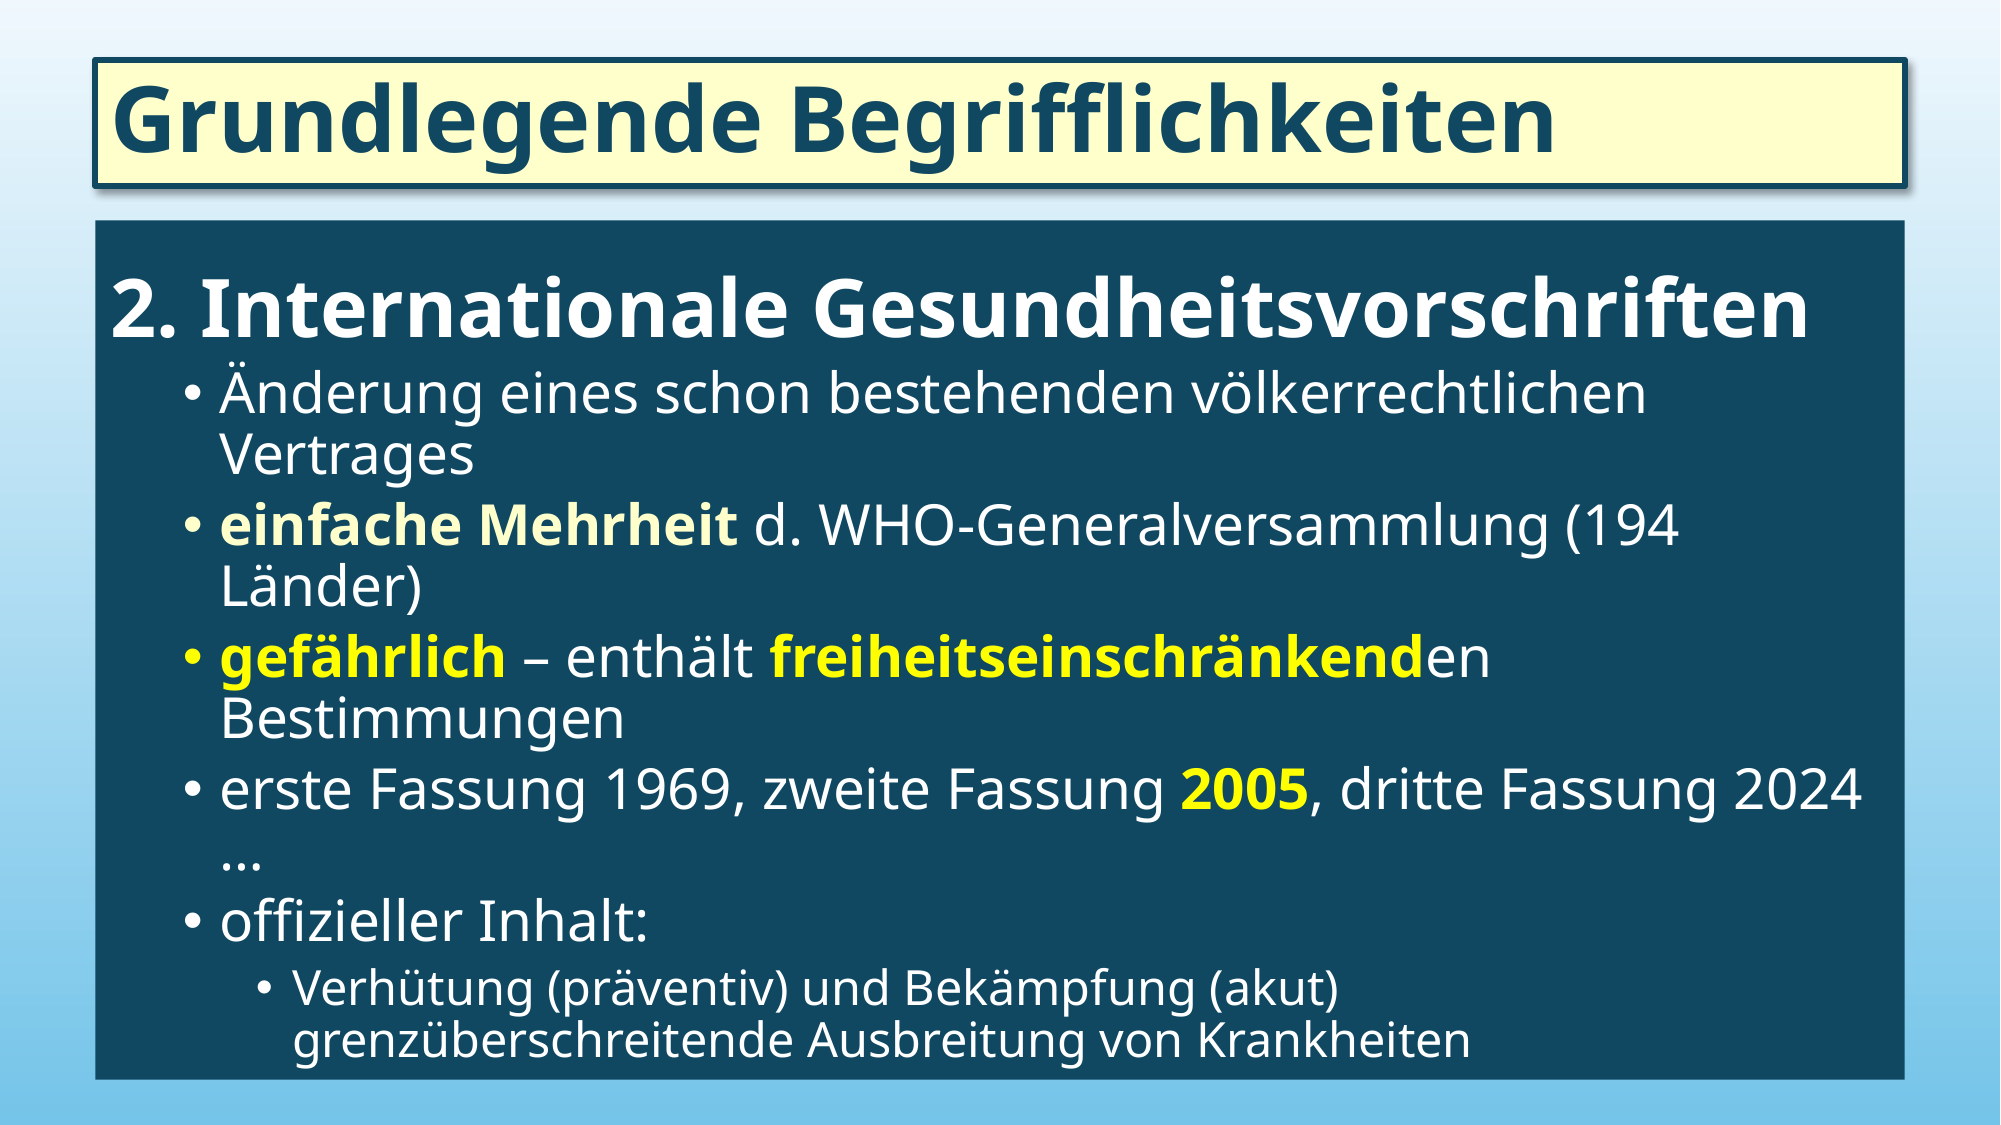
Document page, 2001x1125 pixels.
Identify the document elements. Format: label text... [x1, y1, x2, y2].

list 2. Internationale Gesundheitsvorschriften Änderung eines schon bestehenden völkerrechtlichen Vertrages einfache Mehrheit d. WHO-Generalversammlung (194 Länder) gefährlich – enthält freiheitseinschränkenden Bestimmungen erste Fassung 1969, zweite Fassung 2005, dritte Fassung 2024 … offizieller Inhalt: Verhütung (präventiv) und Bekämpfung (akut) grenzüberschreitende Ausbreitung von Krankheiten [95, 220, 1905, 1080]
title Grundlegende Begrifflichkeiten [95, 59, 1905, 186]
